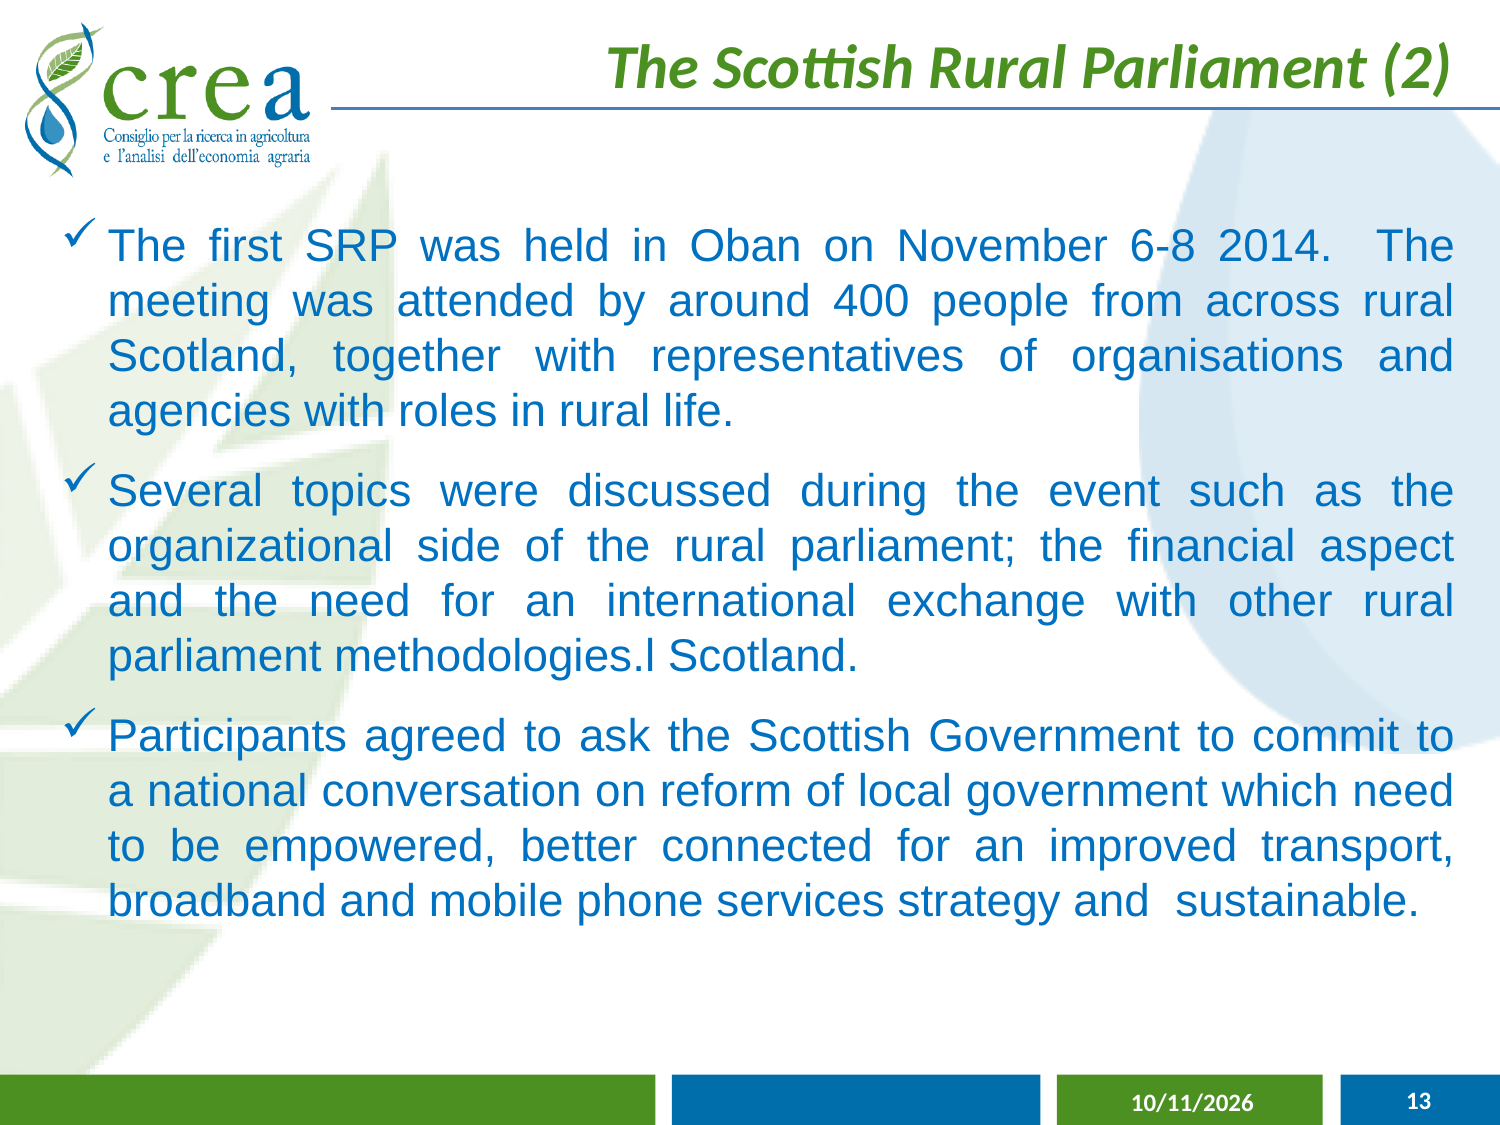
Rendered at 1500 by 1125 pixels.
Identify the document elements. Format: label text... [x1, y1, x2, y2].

list The Scottish Rural Parliament (2) [336, 19, 1483, 90]
text_box The first SRP was held in Oban on November 6-8 2014. The meeting was attended by around 400 people from across rural Scotland, together with representatives of organisations and agencies with roles in rural life. Several topics were discussed during the event such as the organizational side of the rural parliament; the financial aspect and the need for an international exchange with other rural parliament methodologies.l Scotland. Participants agreed to ask the Scottish Government to commit to a national conversation on reform of local government which need to be empowered, better connected for an improved transport, broadband and mobile phone services strategy and sustainable. [46, 208, 1471, 933]
picture [0, 22, 408, 1079]
picture [1139, 110, 1500, 754]
